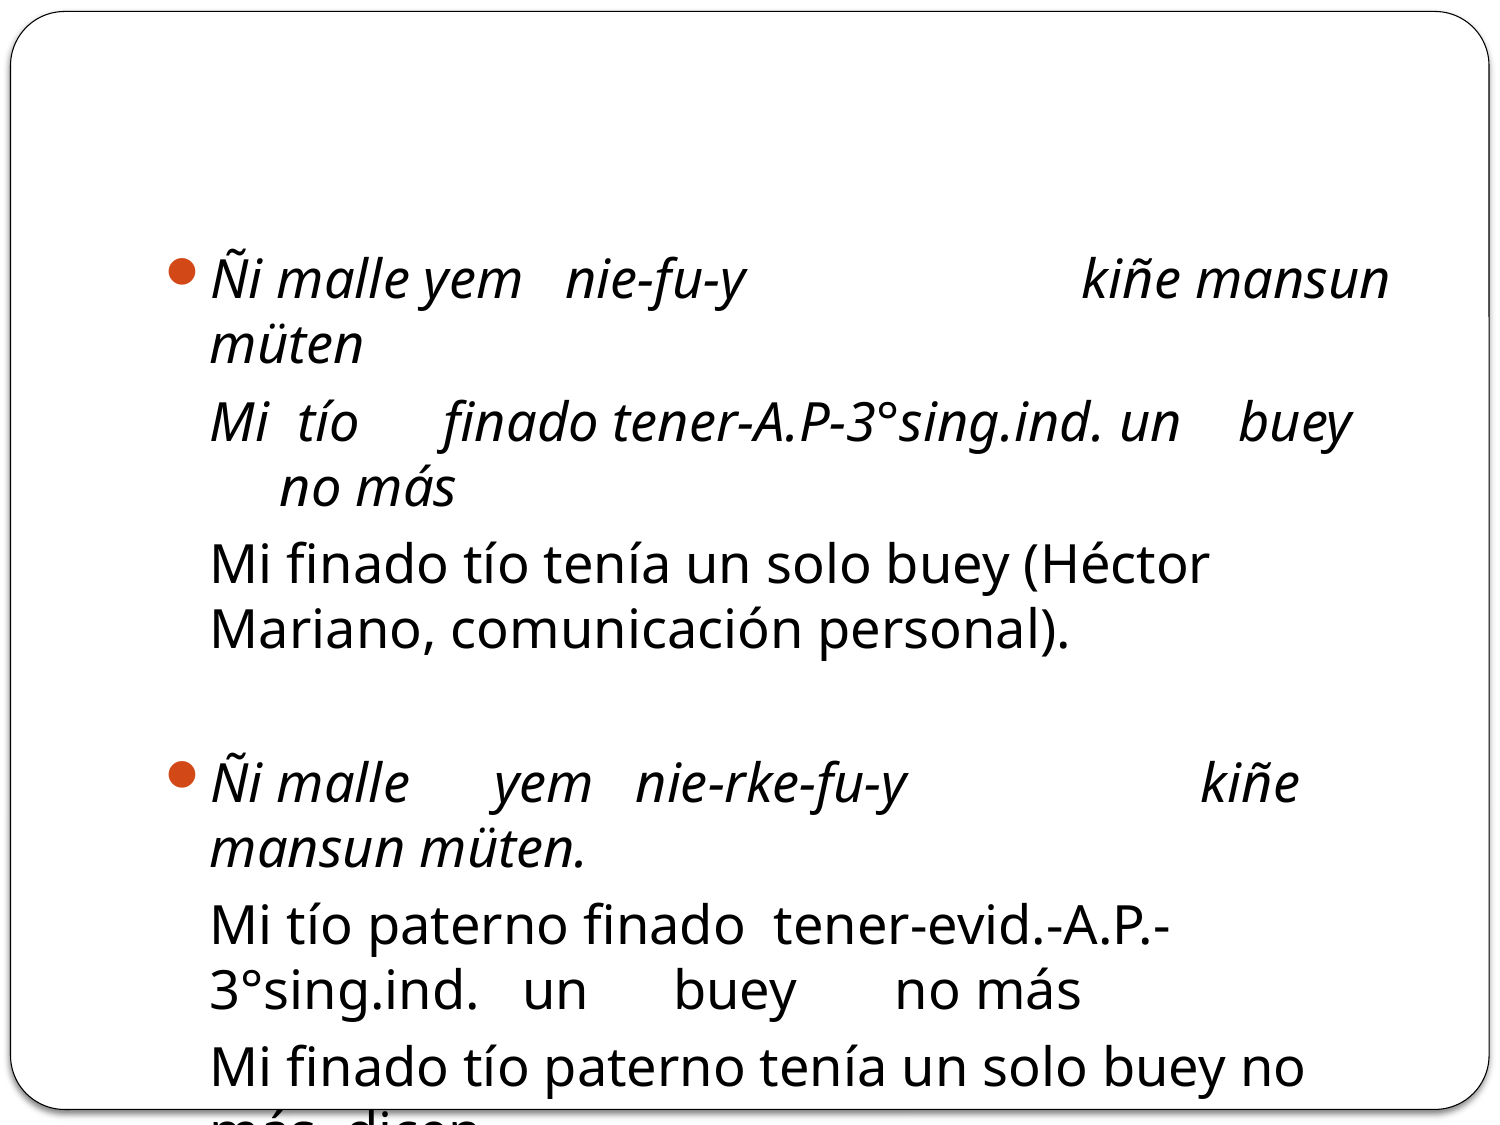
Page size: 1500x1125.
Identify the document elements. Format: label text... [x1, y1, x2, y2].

list Ñi malle yem nie-fu-y kiñe mansun müten Mi tío finado tener-A.P-3°sing.ind. un buey no más Mi finado tío tenía un solo buey (Héctor Mariano, comunicación personal). Ñi malle yem nie-rke-fu-y kiñe mansun müten. Mi tío paterno finado tener-evid.-A.P.-3°sing.ind. un buey no más Mi finado tío paterno tenía un solo buey no más, dicen. [150, 237, 1425, 988]
